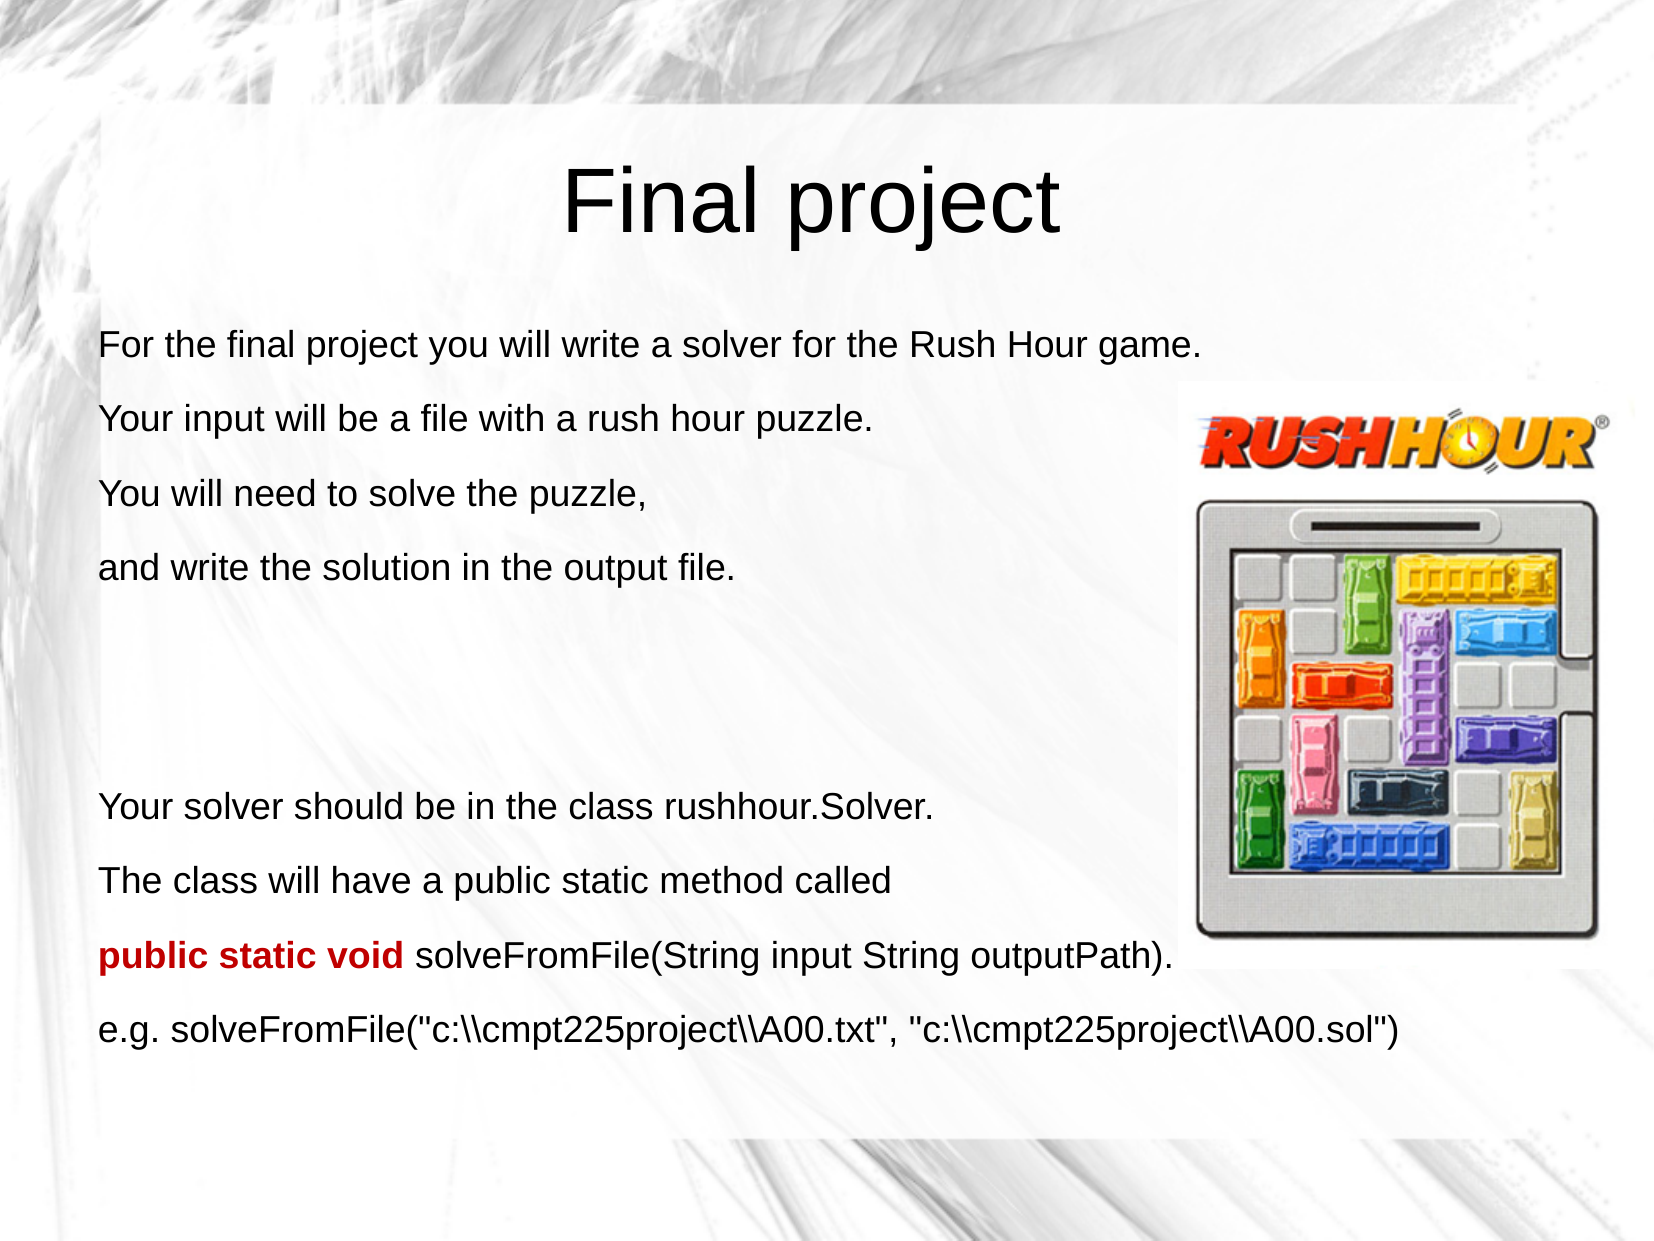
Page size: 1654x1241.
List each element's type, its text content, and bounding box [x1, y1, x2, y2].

title Final project [118, 112, 1506, 281]
list For the final project you will write a solver for the Rush Hour game. Your input will be a file with a rush hour puzzle. You will need to solve the puzzle, and write the solution in the output file. Your solver should be in the class rushhour.Solver. The class will have a public static method called public static void solveFromFile(String input String outputPath). e.g. solveFromFile("c:\\cmpt225project\\A00.txt", "c:\\cmpt225project\\A00.sol") [97, 319, 1551, 1102]
picture [0, 0, 1654, 1241]
